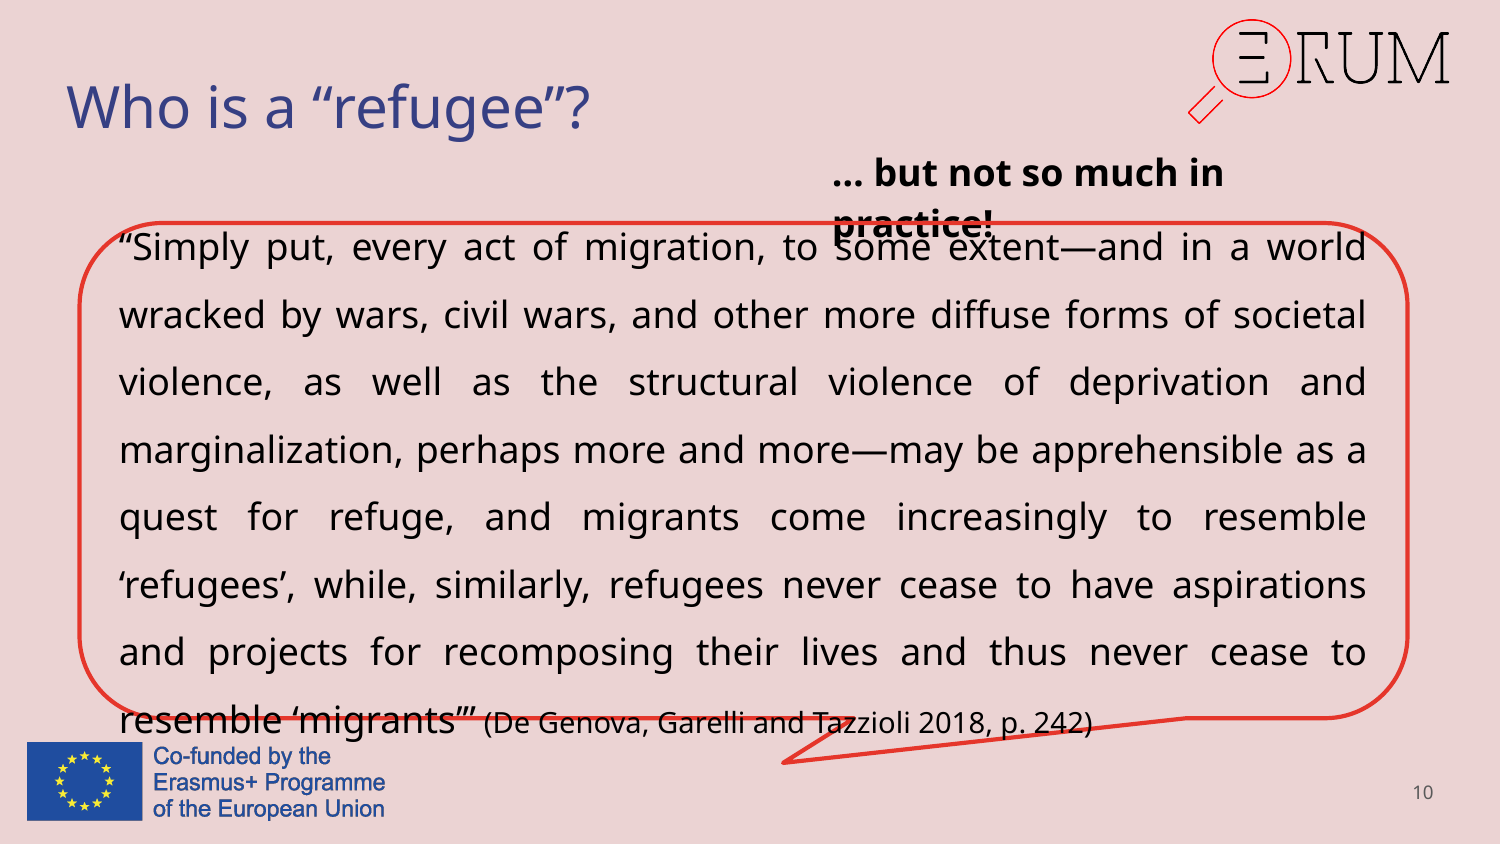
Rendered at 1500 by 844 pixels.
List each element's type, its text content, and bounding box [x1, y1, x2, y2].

text_box “Simply put, every act of migration, to some extent—and in a world wracked by wars, civil wars, and other more diffuse forms of societal violence, as well as the structural violence of deprivation and marginalization, perhaps more and more—may be apprehensible as a quest for refuge, and migrants come increasingly to resemble ‘refugees’, while, similarly, refugees never cease to have aspirations and projects for recomposing their lives and thus never cease to resemble ‘migrants’” (De Genova, Garelli and Tazzioli 2018, p. 242) [79, 222, 1408, 763]
slide_number 10 [1358, 761, 1449, 826]
picture [1136, 0, 1500, 137]
picture [27, 742, 385, 821]
title Who is a “refugee”? [51, 55, 1168, 150]
list … but not so much in practice! [816, 126, 1404, 201]
